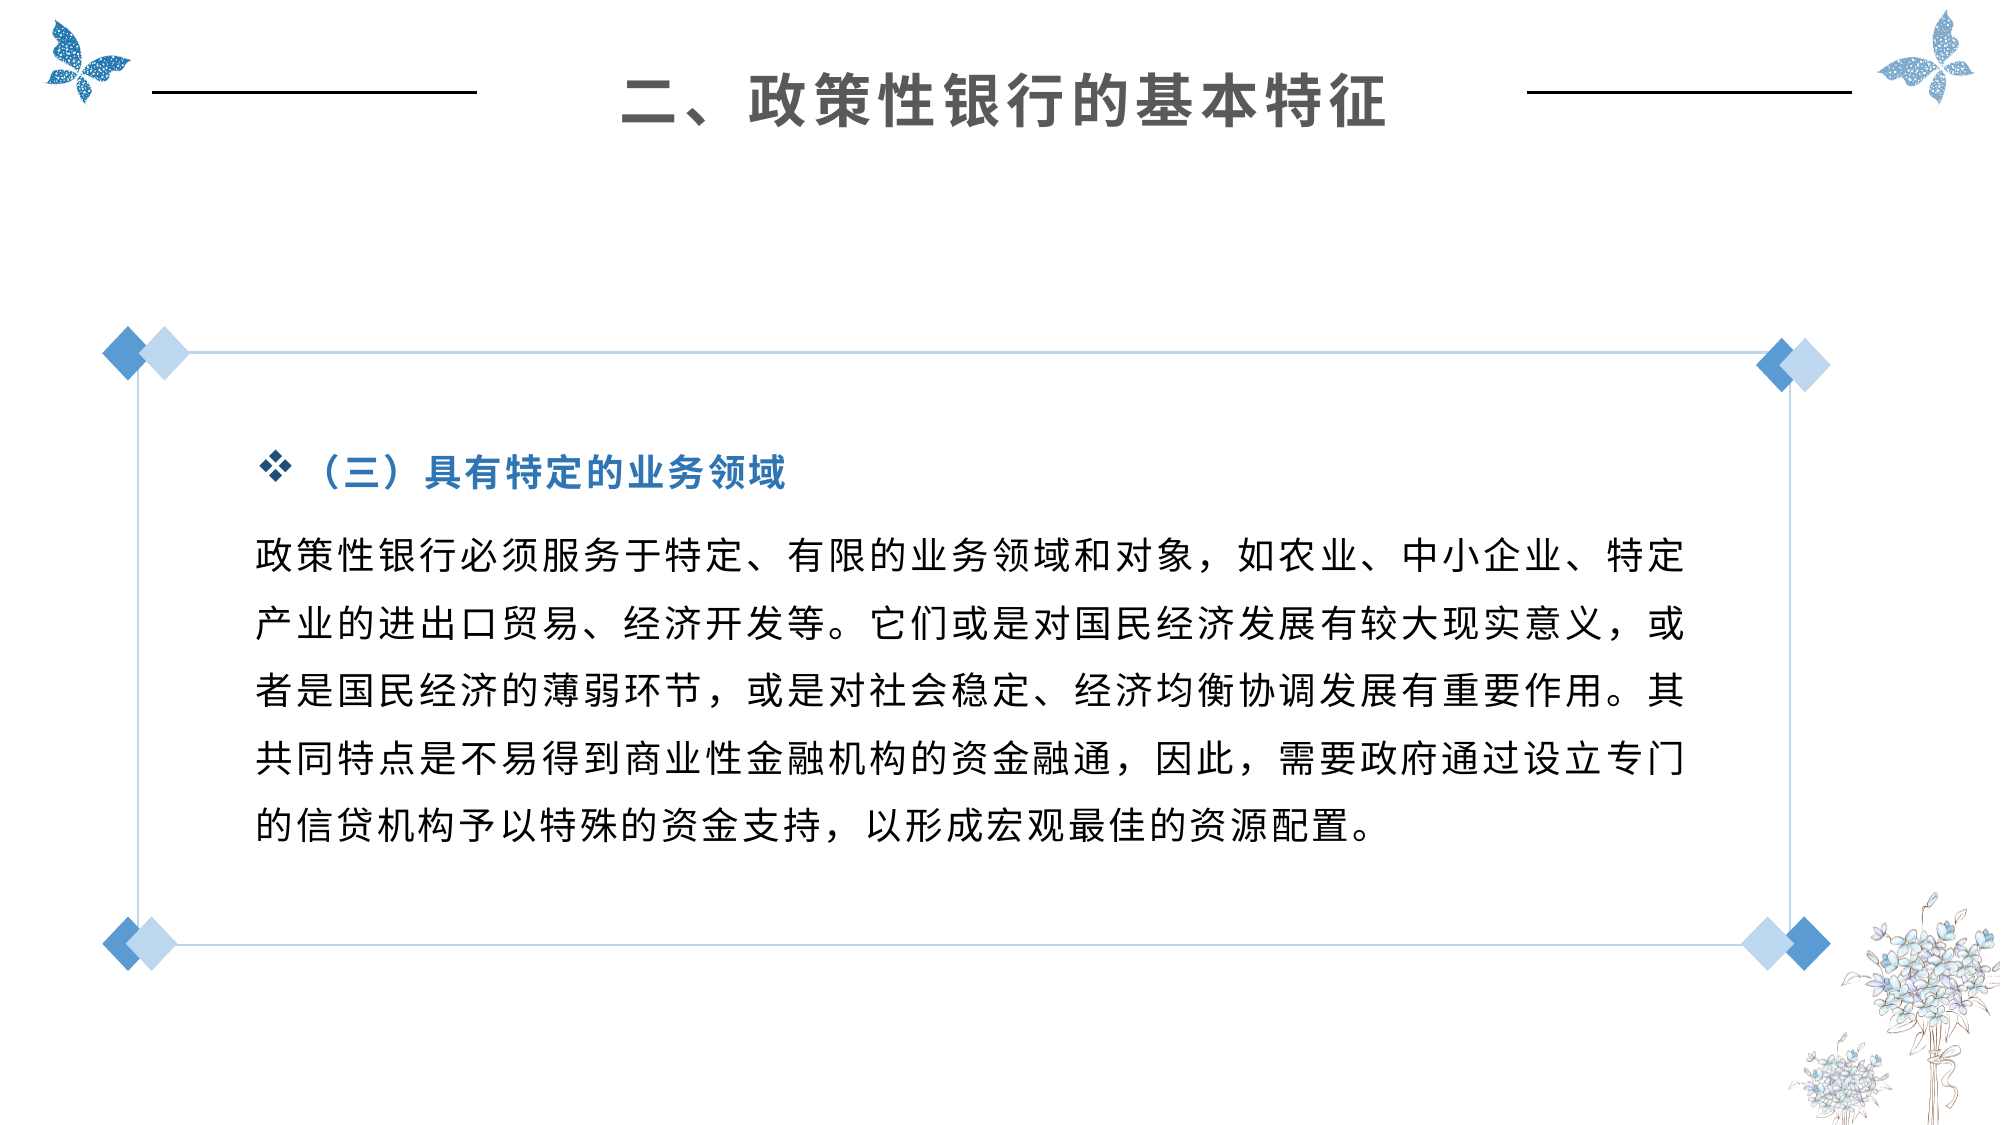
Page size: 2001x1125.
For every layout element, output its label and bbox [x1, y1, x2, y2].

picture [1788, 892, 2000, 1125]
text_box [151, 55, 1852, 142]
text_box [102, 326, 1831, 972]
